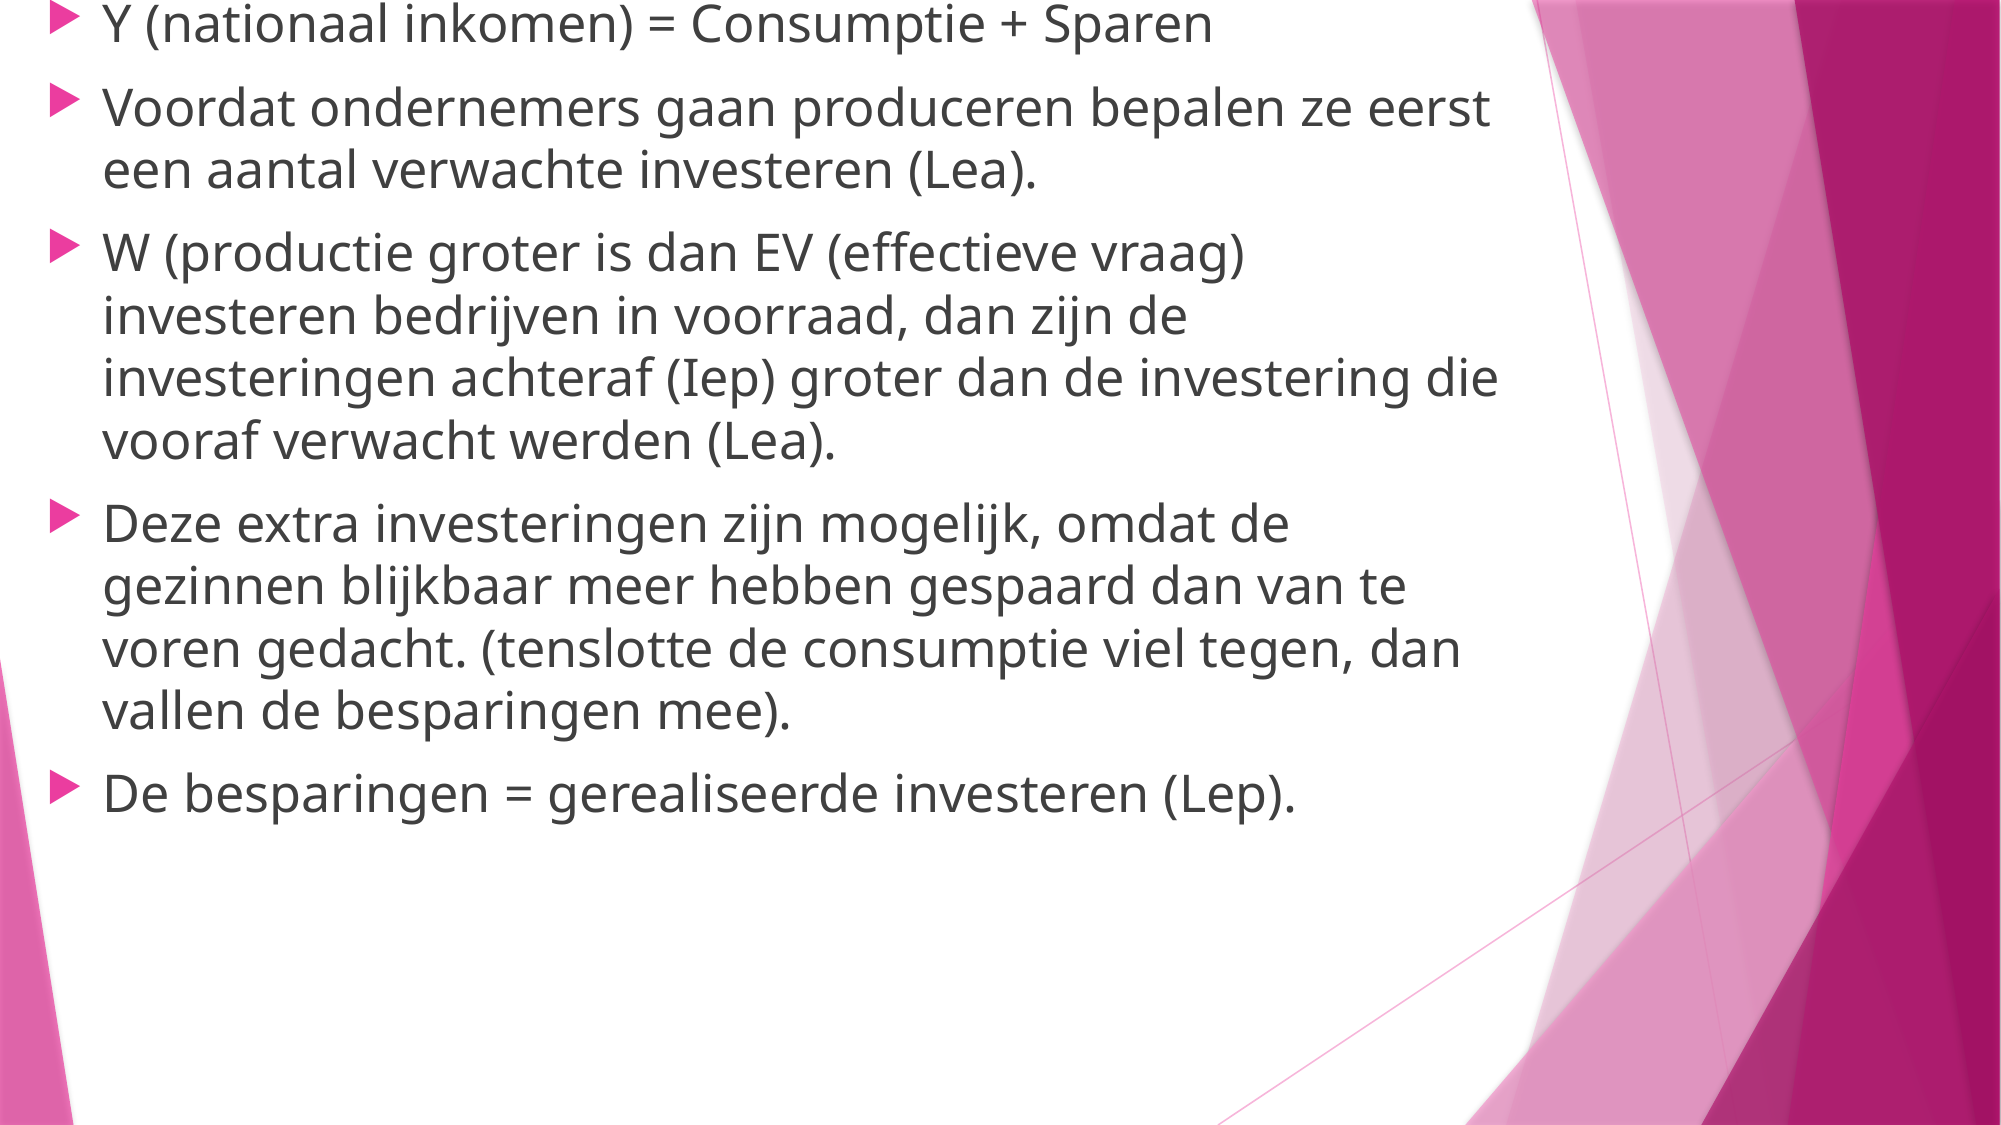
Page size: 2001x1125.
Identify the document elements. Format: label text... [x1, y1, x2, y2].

list Y (nationaal inkomen) = Consumptie + Sparen Voordat ondernemers gaan produceren bepalen ze eerst een aantal verwachte investeren (Lea). W (productie groter is dan EV (effectieve vraag) investeren bedrijven in voorraad, dan zijn de investeringen achteraf (Iep) groter dan de investering die vooraf verwacht werden (Lea). Deze extra investeringen zijn mogelijk, omdat de gezinnen blijkbaar meer hebben gespaard dan van te voren gedacht. (tenslotte de consumptie viel tegen, dan vallen de besparingen mee). De besparingen = gerealiseerde investeren (Lep). [31, 0, 1522, 992]
